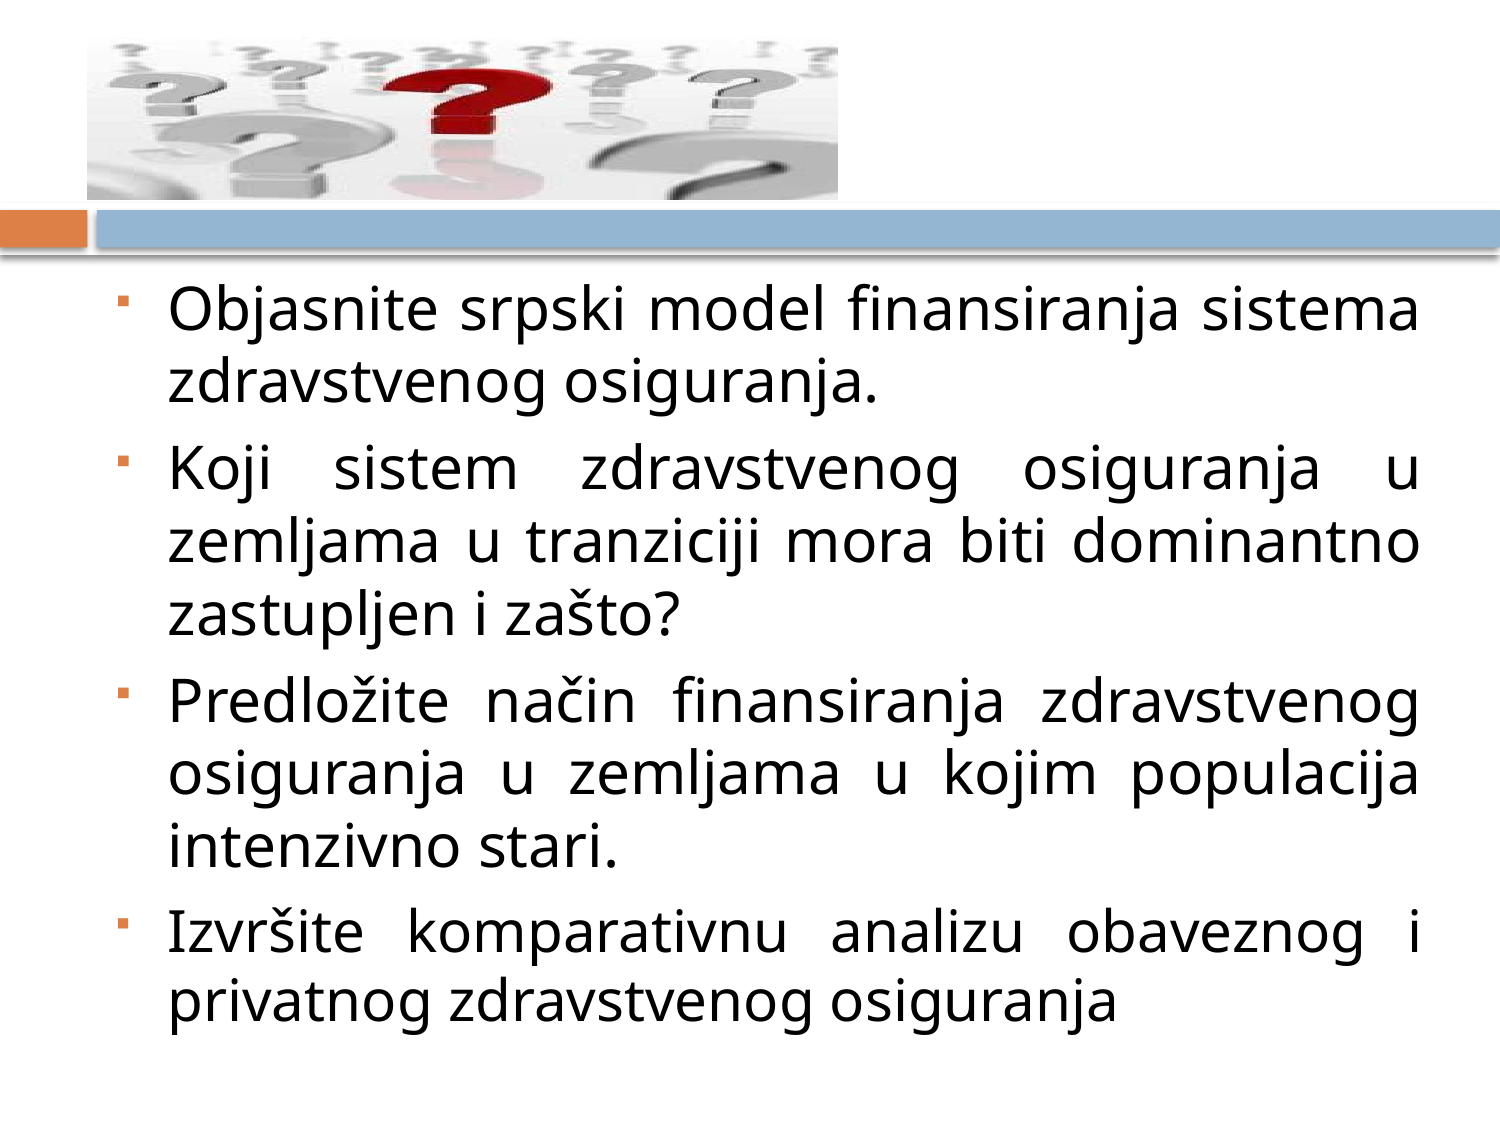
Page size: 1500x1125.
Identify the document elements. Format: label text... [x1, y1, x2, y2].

picture [87, 37, 838, 201]
list Objasnite srpski model finansiranja sistema zdravstvenog osiguranja. Koji sistem zdravstvenog osiguranja u zemljama u tranziciji mora biti dominantno zastupljen i zašto? Predložite način finansiranja zdravstvenog osiguranja u zemljama u kojim populacija intenzivno stari. Izvršite komparativnu analizu obaveznog i privatnog zdravstvenog osiguranja [100, 262, 1438, 1100]
